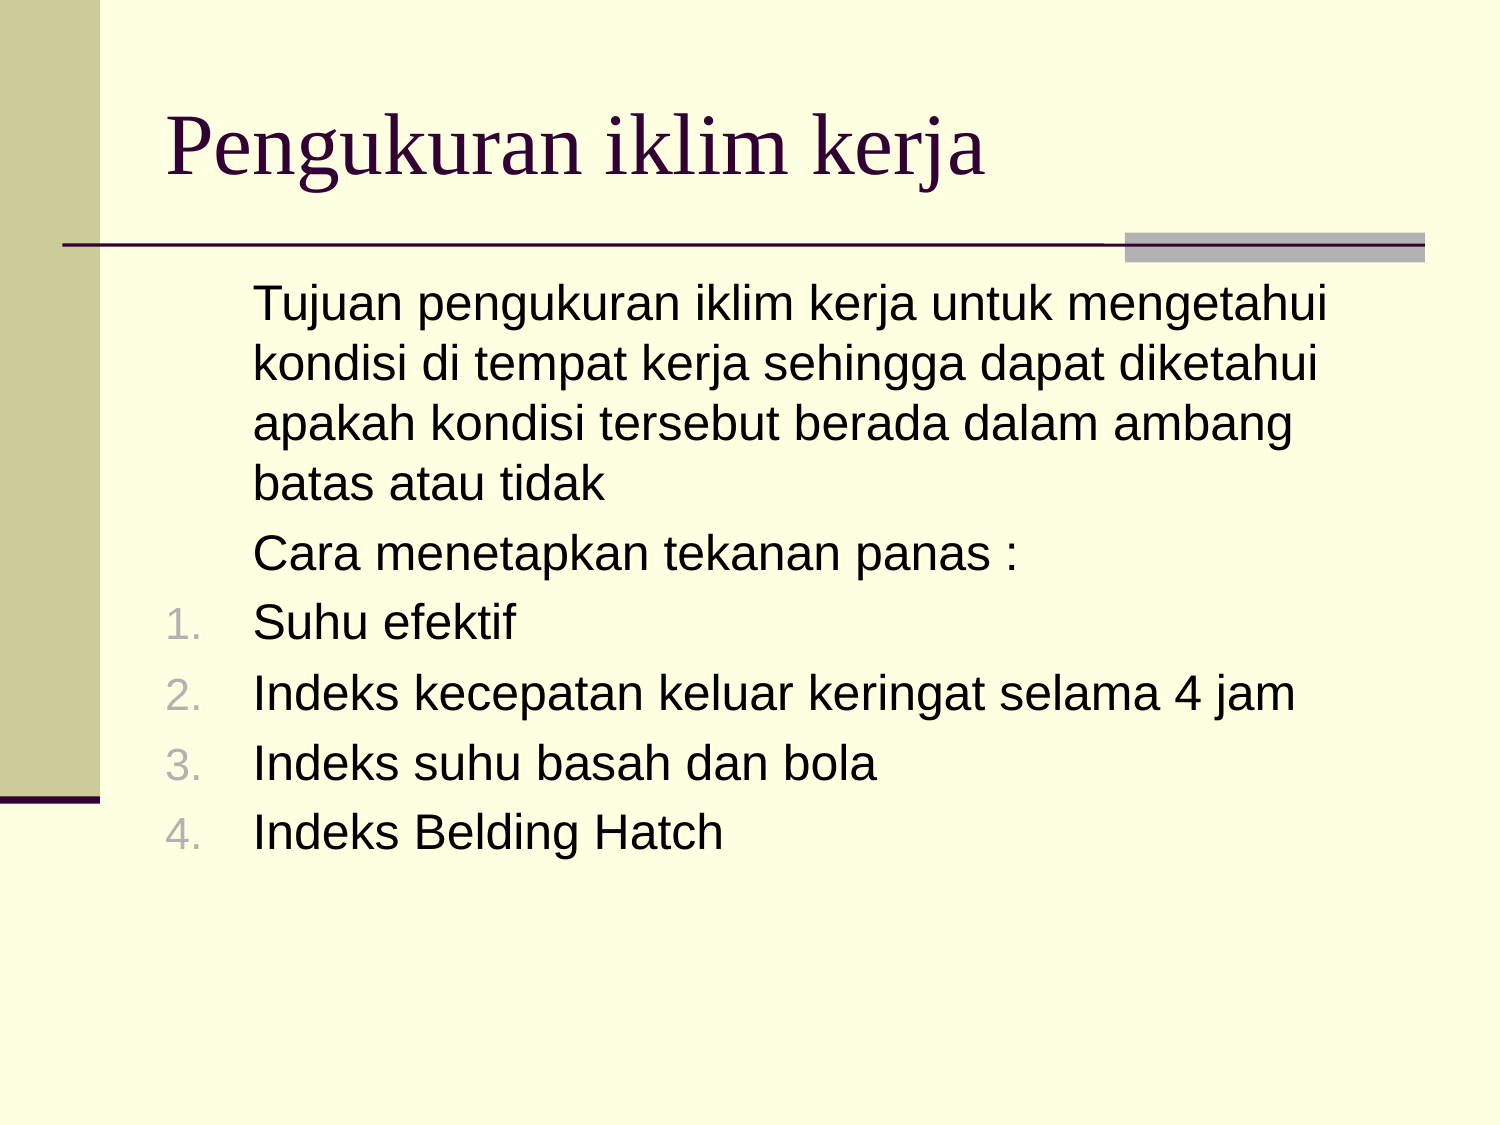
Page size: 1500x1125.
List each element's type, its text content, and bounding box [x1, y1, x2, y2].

list Tujuan pengukuran iklim kerja untuk mengetahui kondisi di tempat kerja sehingga dapat diketahui apakah kondisi tersebut berada dalam ambang batas atau tidak Cara menetapkan tekanan panas : Suhu efektif Indeks kecepatan keluar keringat selama 4 jam Indeks suhu basah dan bola Indeks Belding Hatch [149, 262, 1426, 1006]
title Pengukuran iklim kerja [149, 45, 1426, 234]
